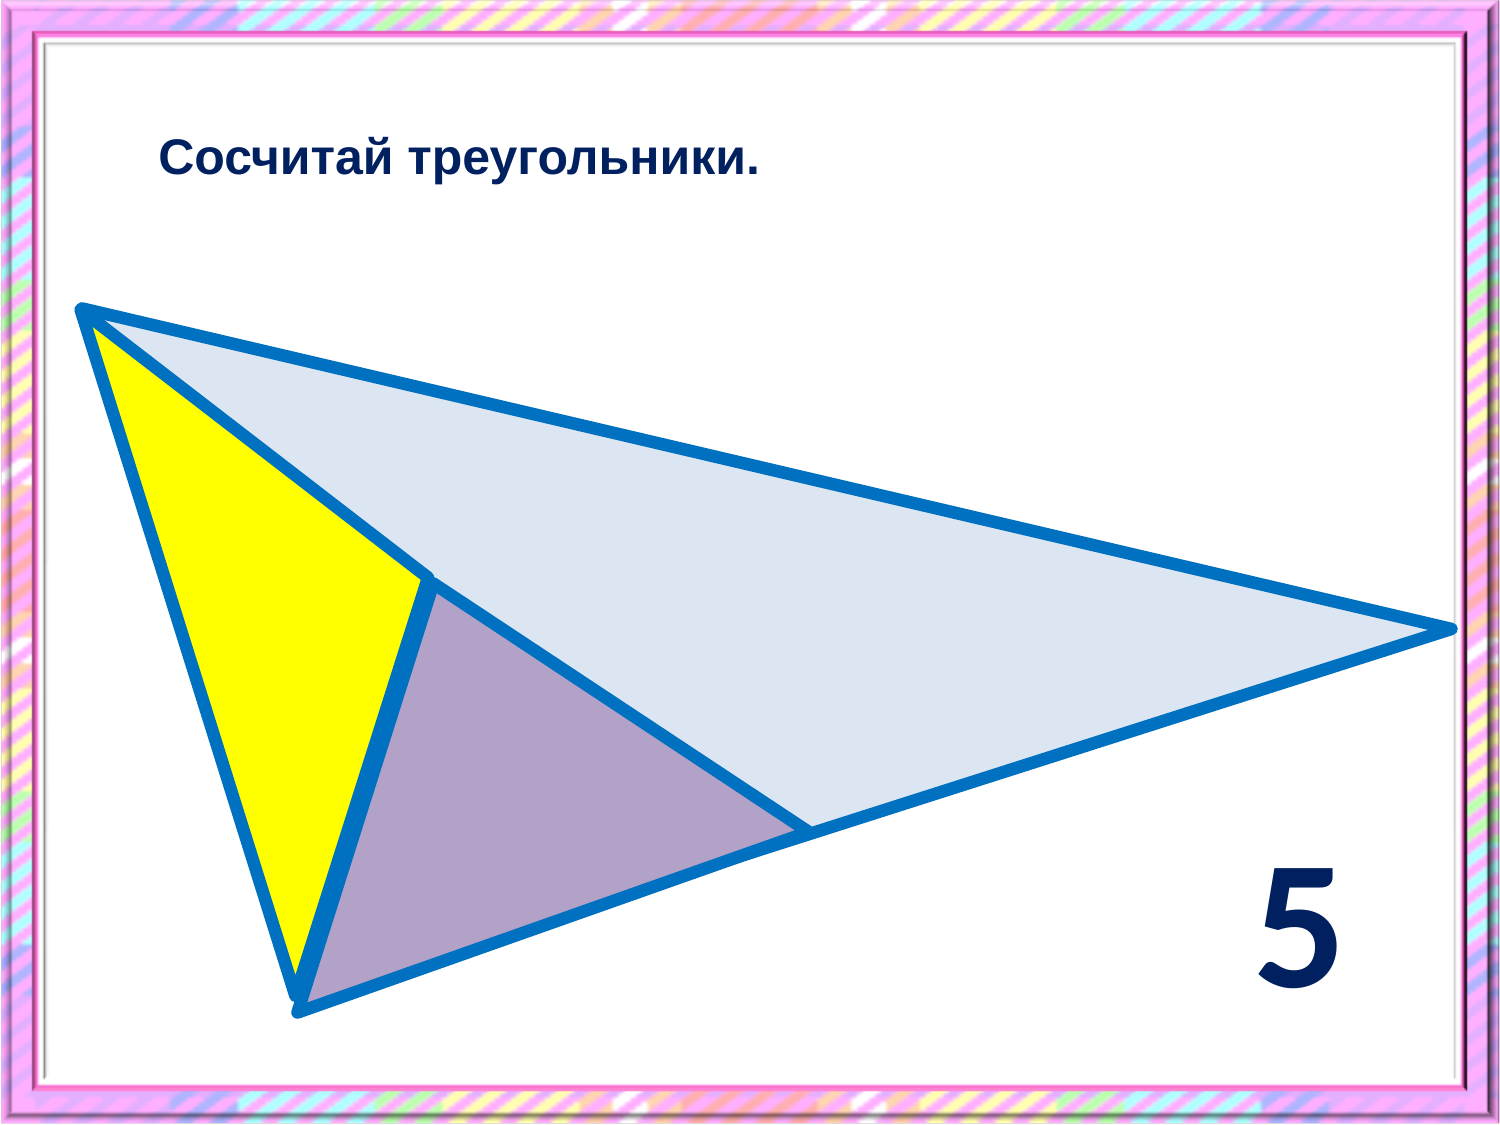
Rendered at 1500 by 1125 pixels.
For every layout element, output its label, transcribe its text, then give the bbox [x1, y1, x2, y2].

text_box [80, 306, 1454, 997]
picture [0, 0, 1500, 1125]
text_box Сосчитай треугольники. [143, 117, 776, 192]
text_box [295, 581, 811, 1015]
text_box [78, 307, 431, 998]
text_box 5 [1238, 796, 1362, 1032]
